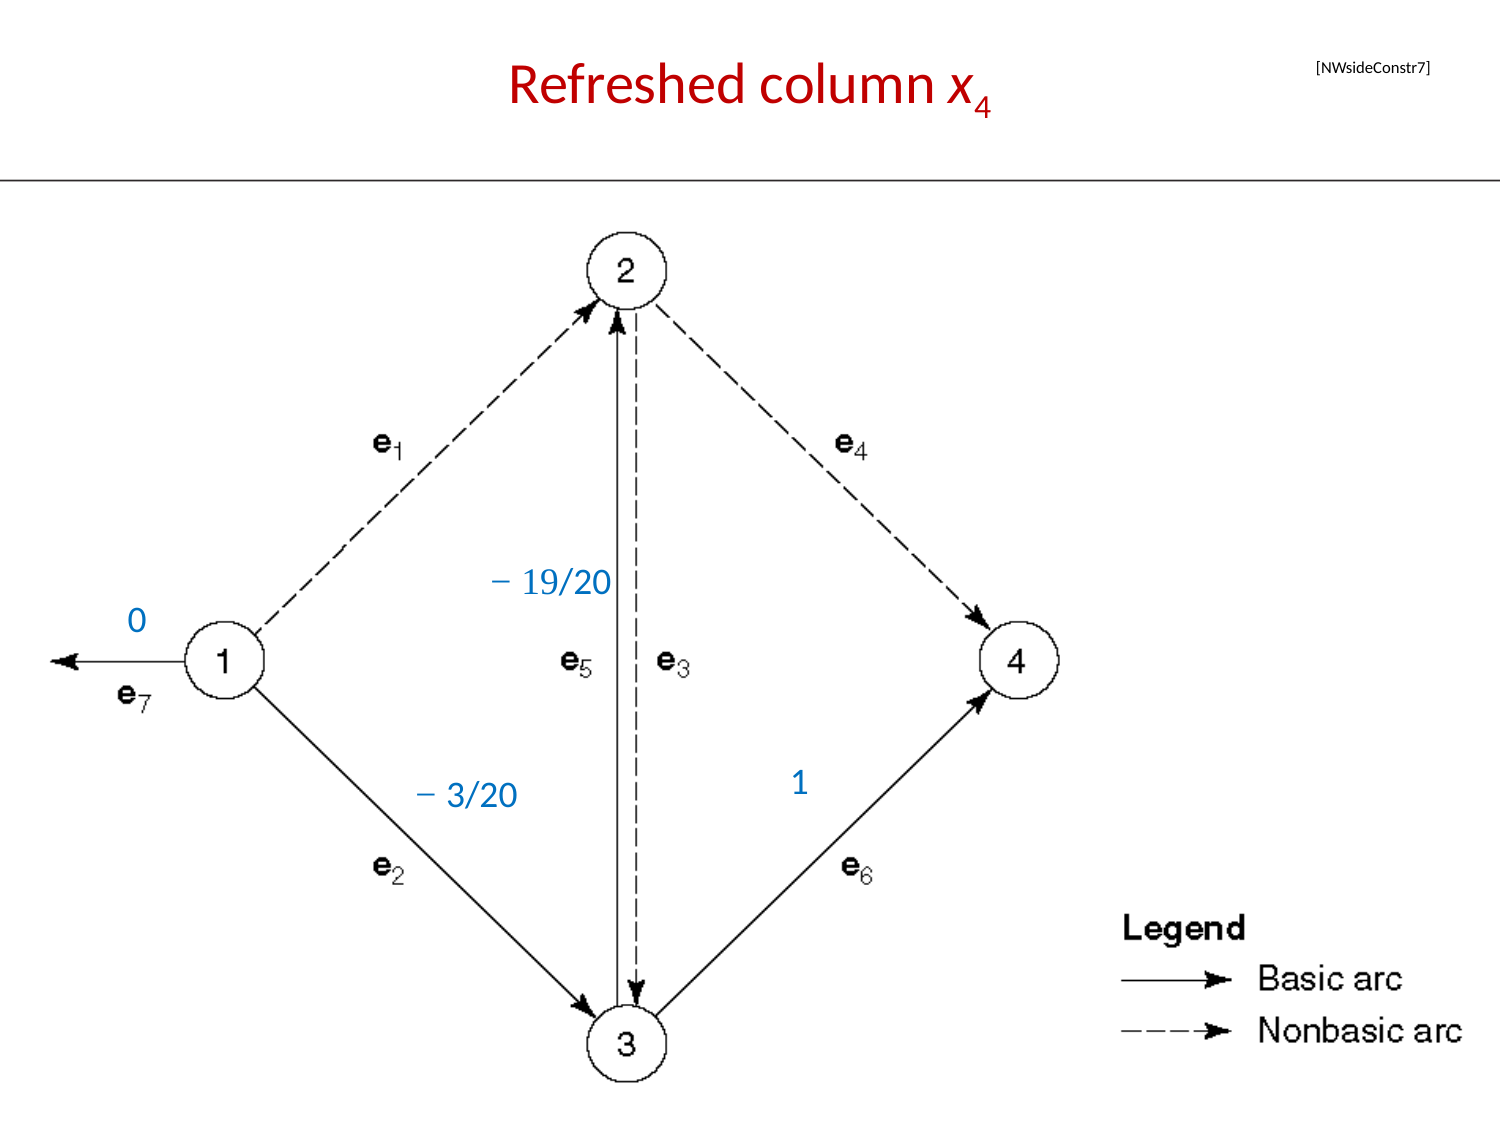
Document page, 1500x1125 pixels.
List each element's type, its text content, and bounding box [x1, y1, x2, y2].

text_box [NWsideConstr7] [1301, 49, 1447, 85]
title Refreshed column x4 [75, 45, 1425, 125]
picture [0, 177, 1500, 1098]
